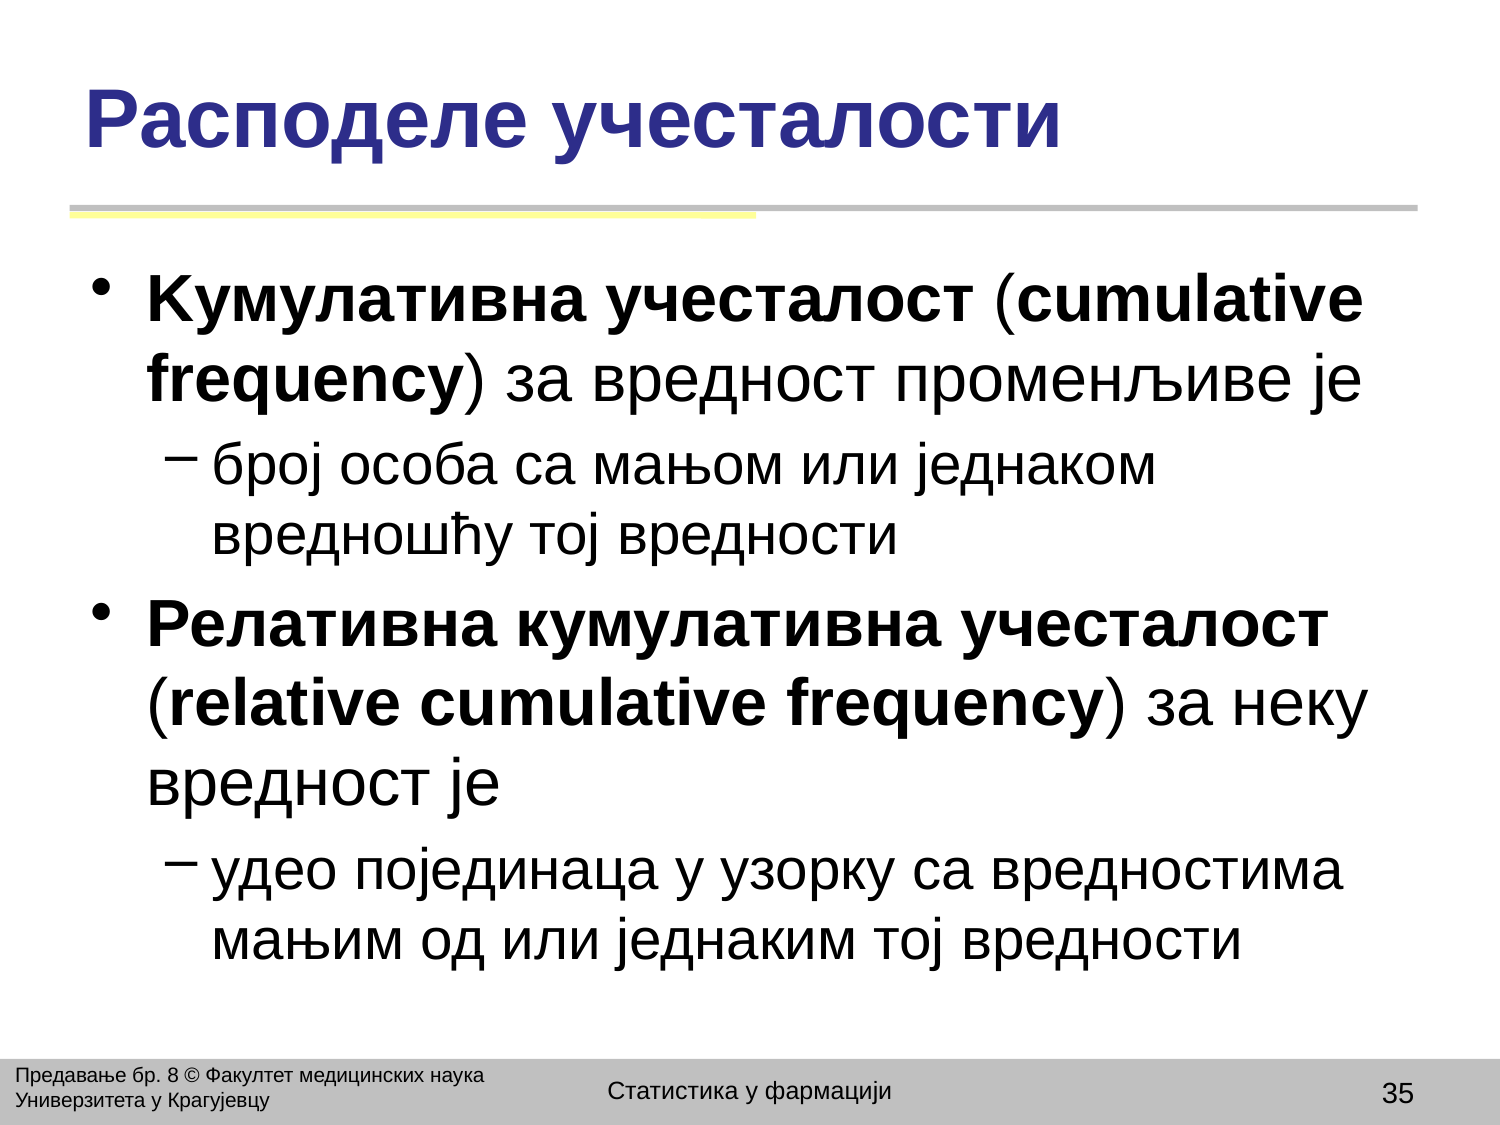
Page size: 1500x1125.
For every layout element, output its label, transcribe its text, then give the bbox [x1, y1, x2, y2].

list Kумулативна учесталост (cumulative frequency) за вредност променљиве је број особа са мањом или једнаком вредношћу тој вредности Релативна кумулативна учесталост (relative cumulative frequency) за неку вредност је удео појединаца у узорку са вредностима мањим од или једнаким тој вредности [74, 246, 1426, 1023]
slide_number 35 [1079, 1066, 1430, 1125]
title Расподеле учесталости [69, 19, 1426, 208]
footer Статистика у фармацији [512, 1066, 988, 1125]
slide_number Предавање бр. 8 © Факултет медицинских наука Универзитета у Крагујевцу [0, 1053, 631, 1108]
